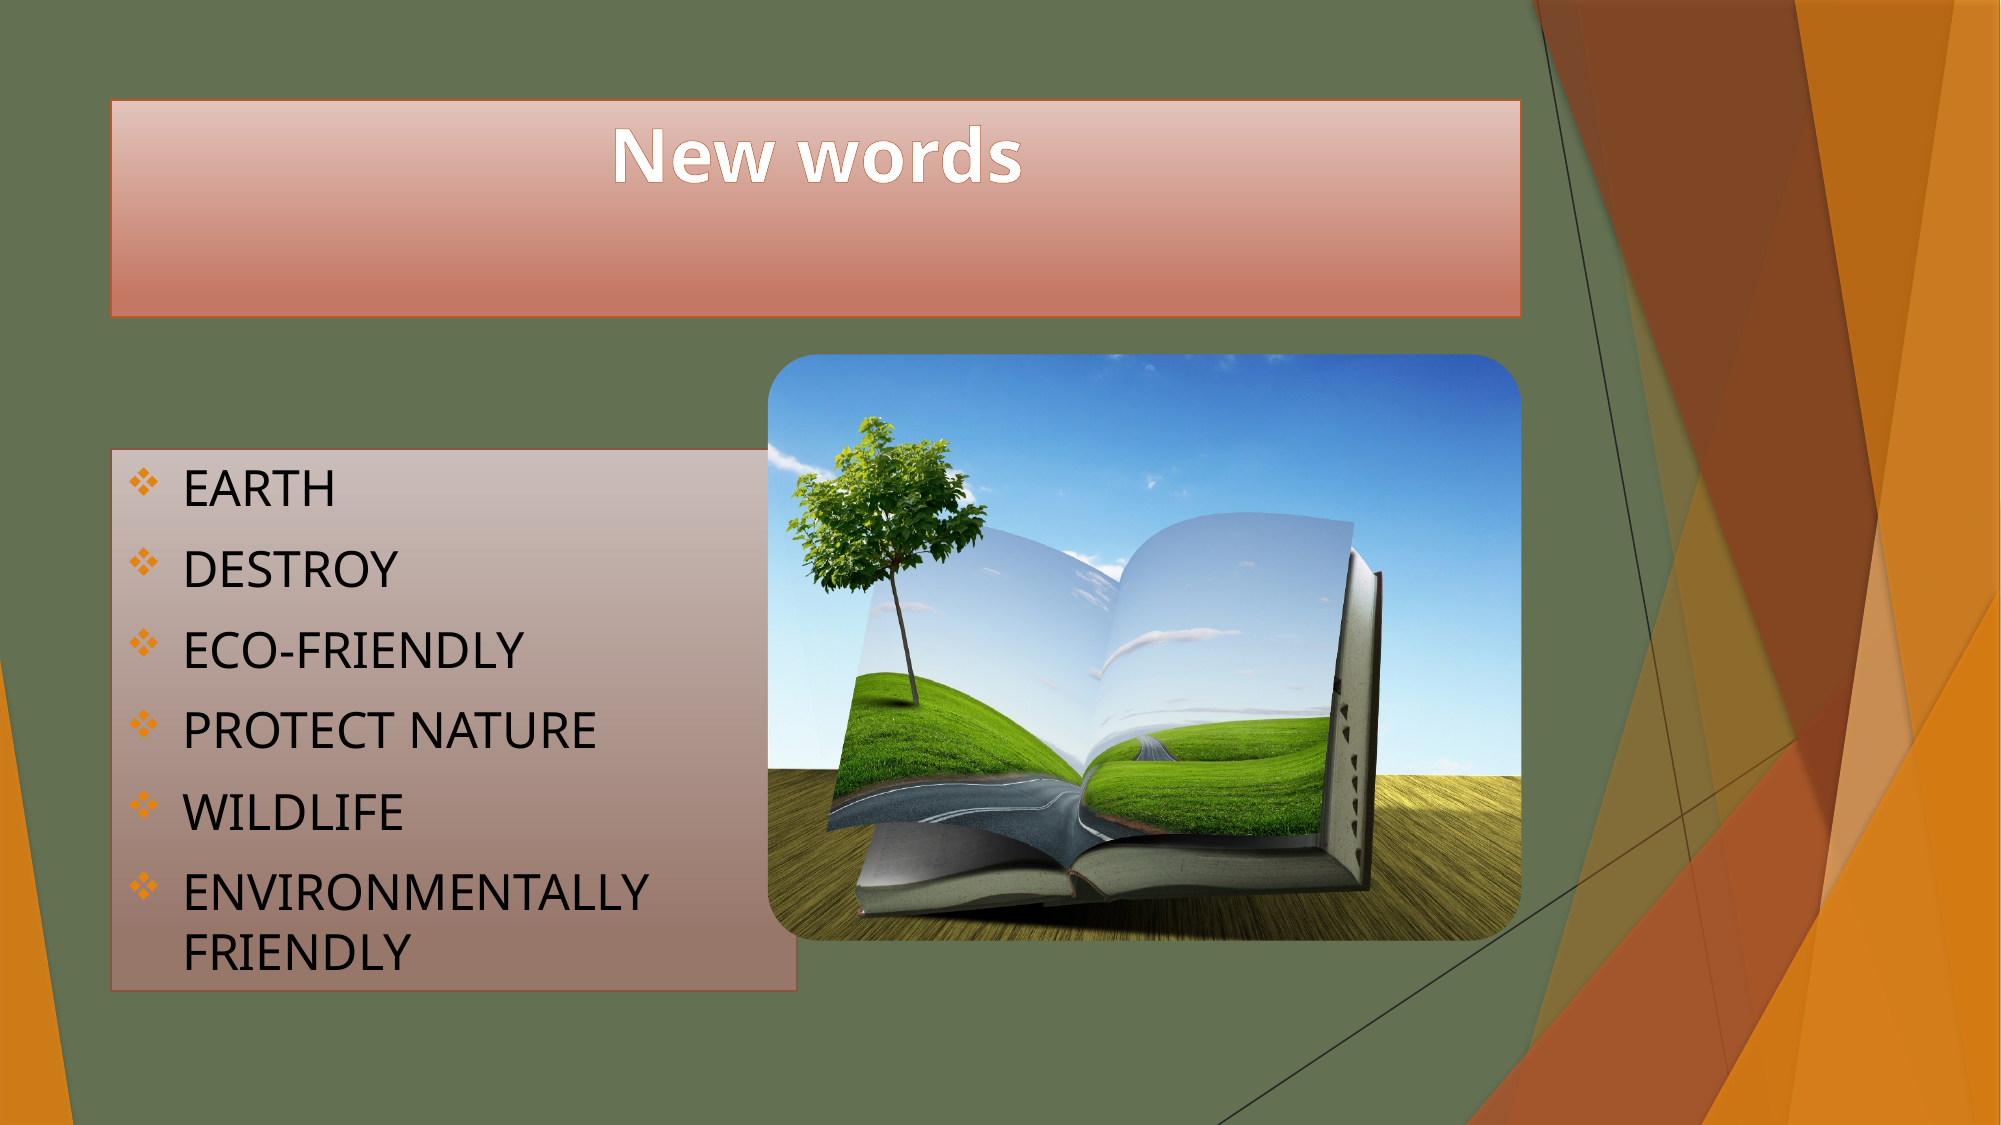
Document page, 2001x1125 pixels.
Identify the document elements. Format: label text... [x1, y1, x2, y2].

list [767, 353, 1522, 941]
title New words [110, 99, 1522, 318]
list EARTH DESTROY ECO-FRIENDLY PROTECT NATURE WILDLIFE ENVIRONMENTALLY FRIENDLY [110, 448, 798, 992]
